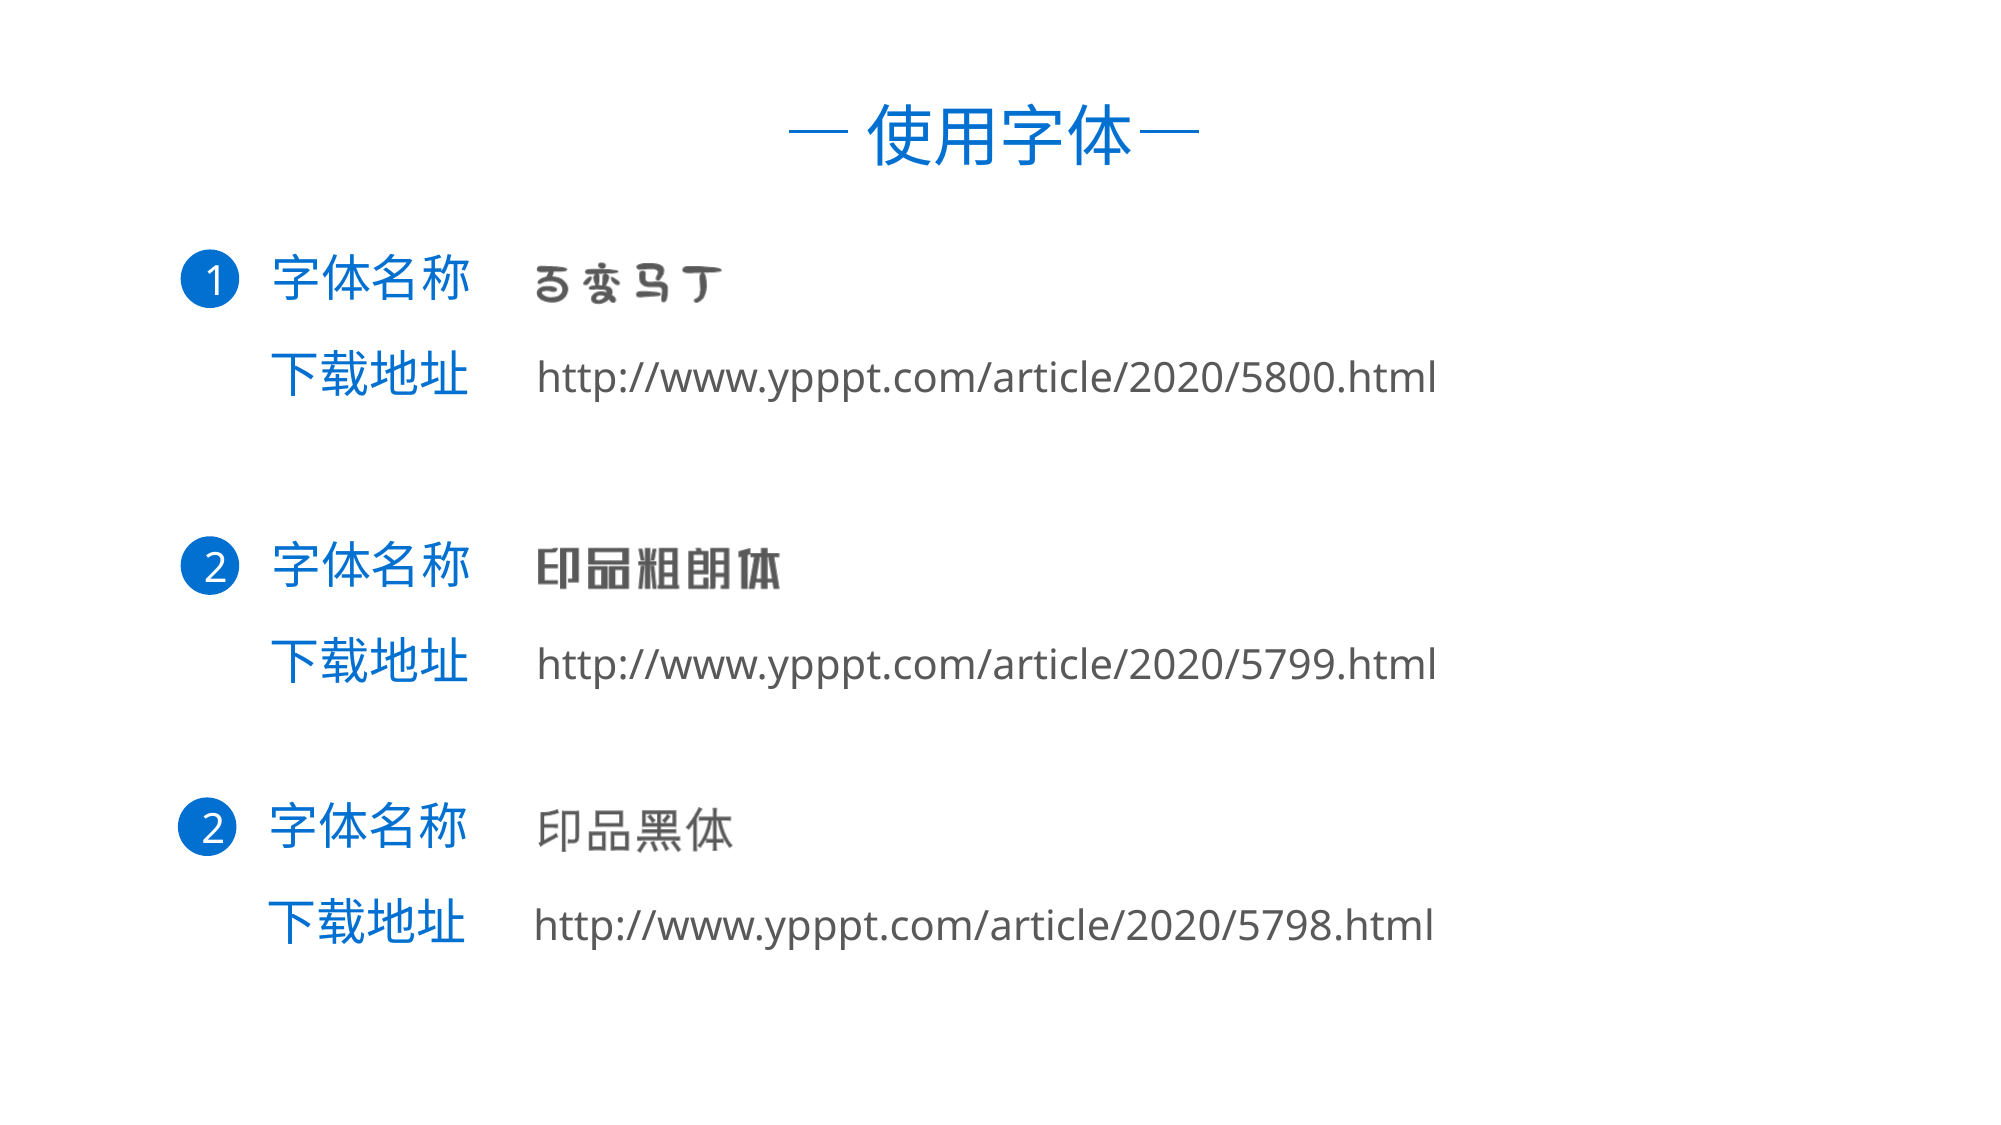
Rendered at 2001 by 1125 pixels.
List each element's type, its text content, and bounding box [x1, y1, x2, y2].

text_box http://www.ypppt.com/article/2020/5799.html [521, 630, 1558, 696]
text_box 字体名称 [256, 239, 496, 315]
picture [503, 522, 955, 629]
text_box 字体名称 [256, 526, 503, 602]
text_box 使用字体 [830, 70, 1170, 182]
text_box 下载地址 [254, 334, 491, 410]
text_box http://www.ypppt.com/article/2020/5800.html [521, 343, 1558, 409]
text_box 字体名称 [253, 787, 503, 863]
text_box 2 [176, 796, 238, 858]
picture [496, 236, 822, 343]
text_box http://www.ypppt.com/article/2020/5798.html [518, 891, 1555, 957]
text_box 下载地址 [254, 621, 491, 697]
text_box 下载地址 [252, 882, 489, 958]
text_box 1 [179, 248, 241, 310]
text_box 2 [179, 535, 241, 596]
picture [503, 783, 955, 890]
